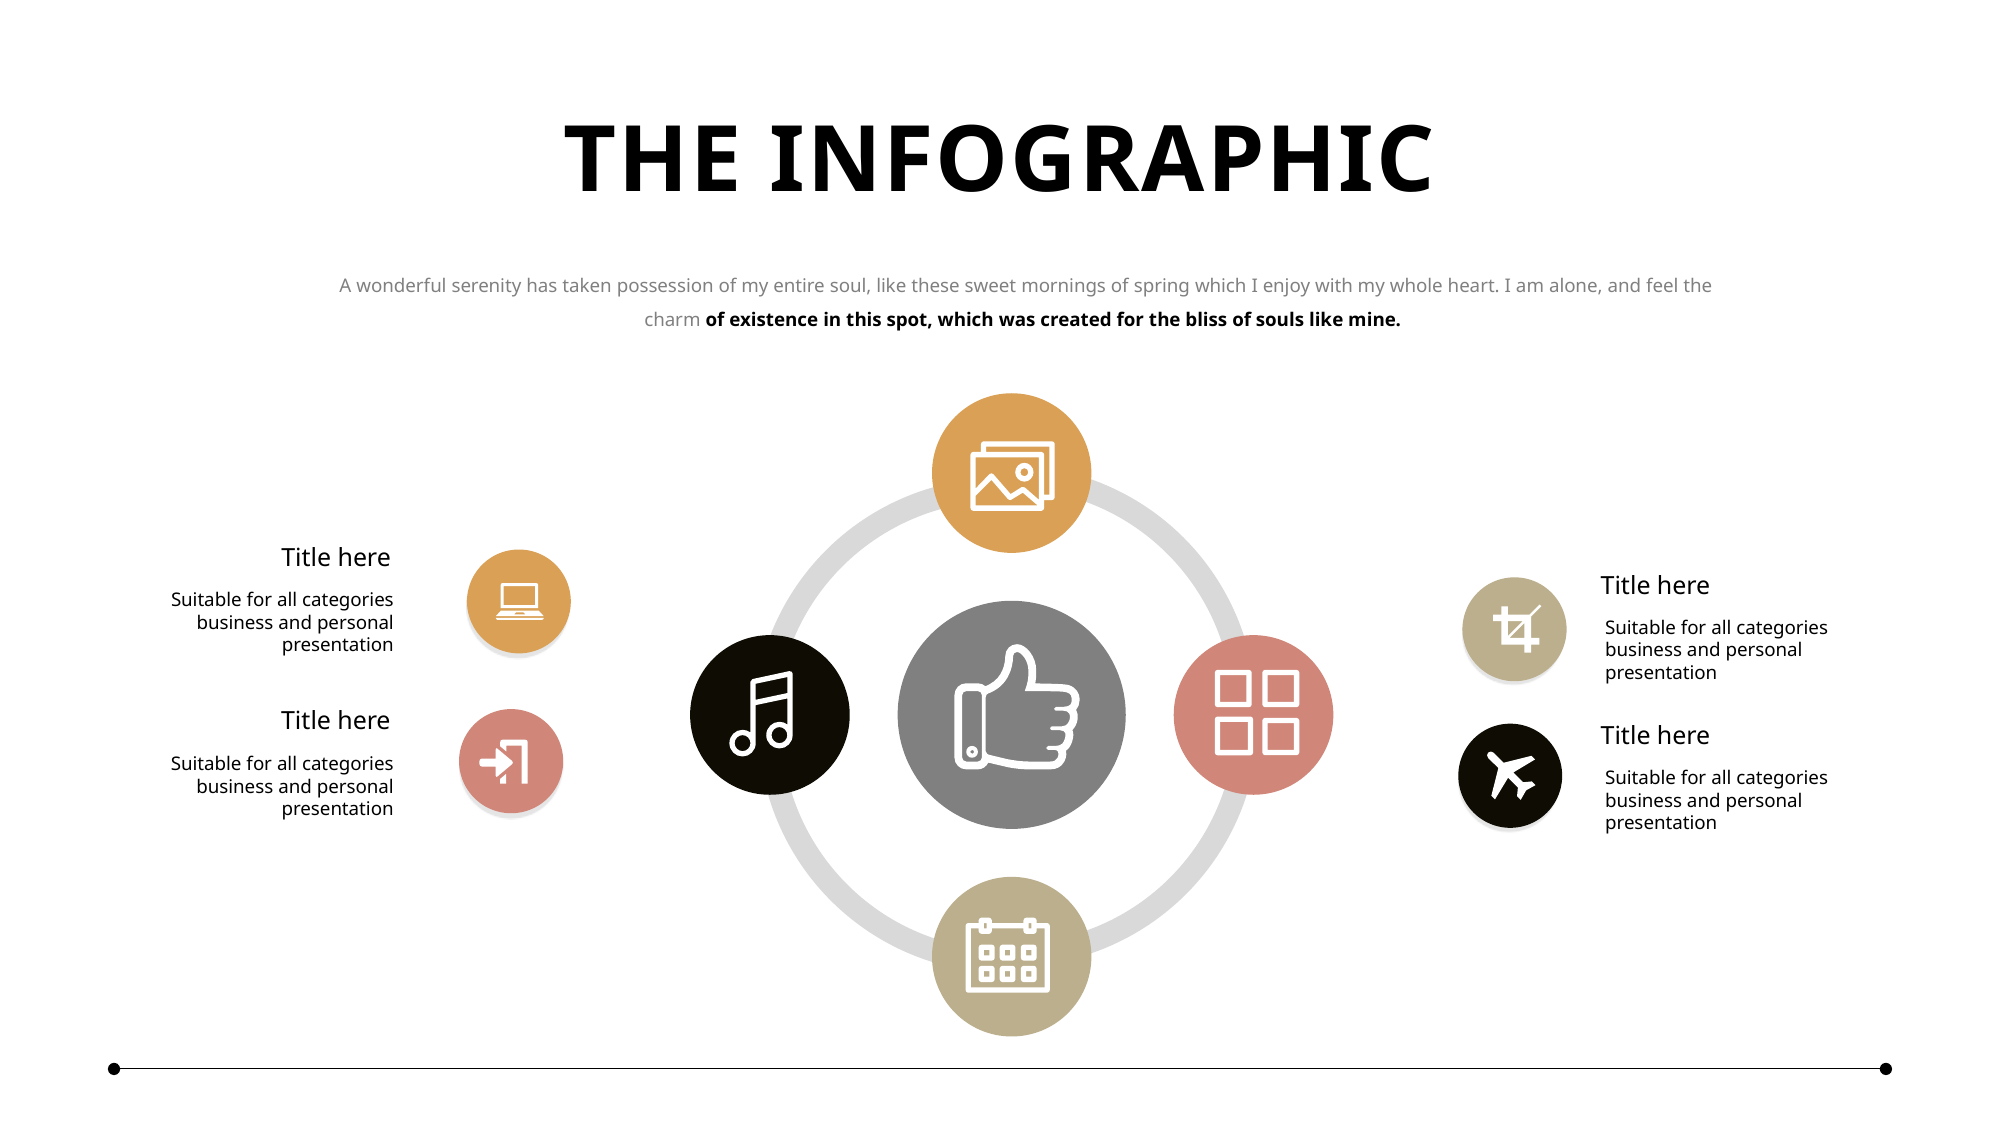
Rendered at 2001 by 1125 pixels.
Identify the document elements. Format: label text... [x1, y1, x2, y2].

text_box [753, 465, 1259, 974]
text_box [931, 393, 1092, 553]
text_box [1458, 723, 1563, 828]
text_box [459, 709, 564, 814]
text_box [112, 697, 409, 828]
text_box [466, 549, 571, 654]
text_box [112, 534, 409, 664]
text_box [1173, 635, 1334, 795]
text_box A wonderful serenity has taken possession of my entire soul, like these sweet mornings of spring which I enjoy with my whole heart. I am alone, and feel the charm of existence in this spot, which was created for the bliss of souls like mine. [314, 255, 1736, 338]
text_box THE INFOGRAPHIC [548, 92, 1452, 217]
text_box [897, 600, 1126, 829]
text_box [1462, 577, 1567, 682]
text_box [690, 635, 850, 795]
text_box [1583, 712, 1886, 842]
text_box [1583, 562, 1886, 692]
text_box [931, 876, 1092, 1037]
